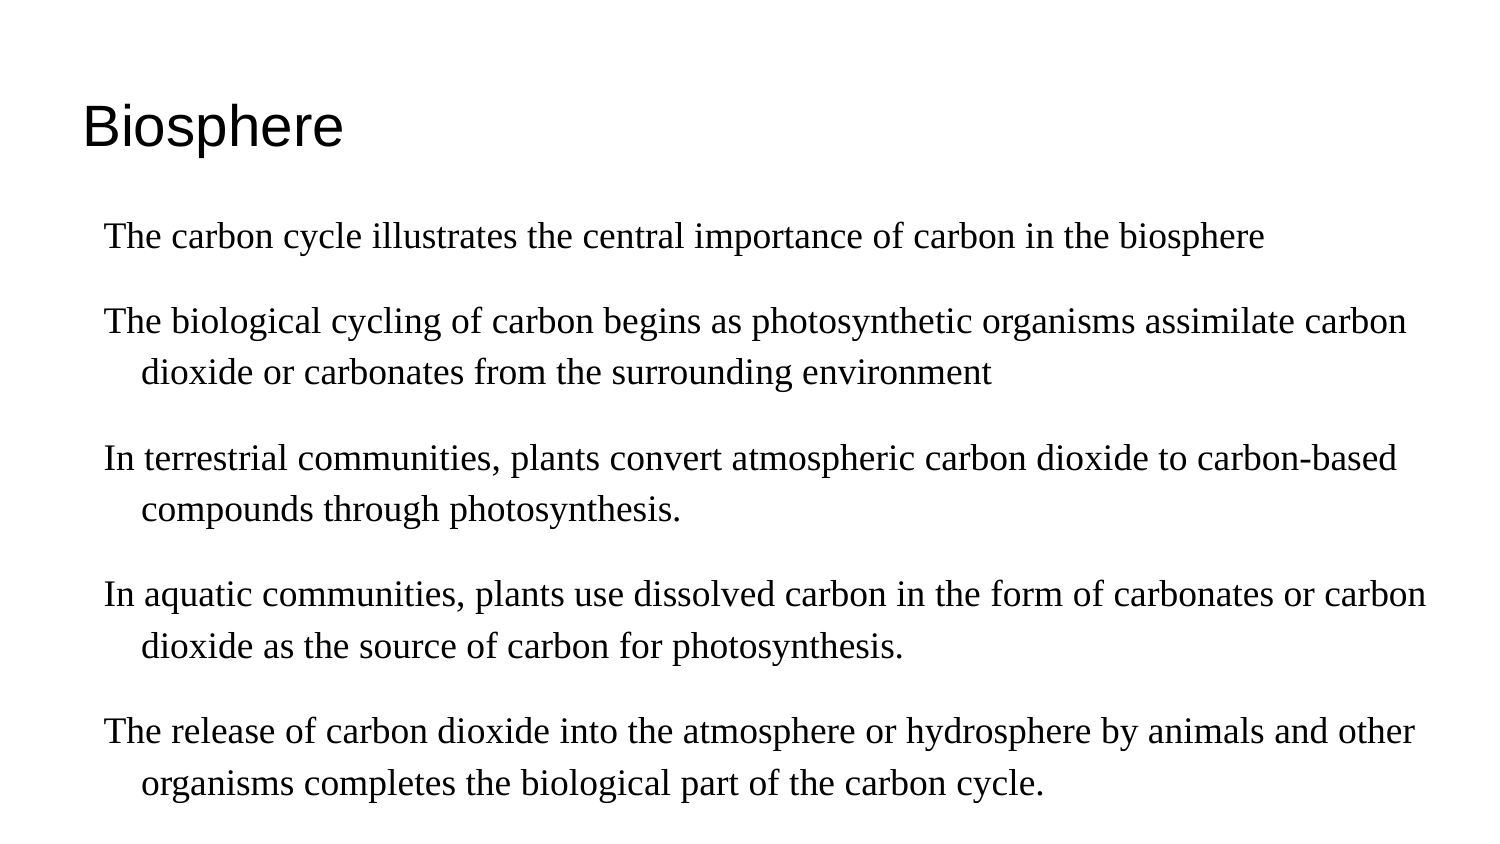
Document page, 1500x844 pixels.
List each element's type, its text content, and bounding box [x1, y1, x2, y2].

title Biosphere [51, 72, 1449, 167]
list The carbon cycle illustrates the central importance of carbon in the biosphere The biological cycling of carbon begins as photosynthetic organisms assimilate carbon dioxide or carbonates from the surrounding environment In terrestrial communities, plants convert atmospheric carbon dioxide to carbon-based compounds through photosynthesis. In aquatic communities, plants use dissolved carbon in the form of carbonates or carbon dioxide as the source of carbon for photosynthesis. The release of carbon dioxide into the atmosphere or hydrosphere by animals and other organisms completes the biological part of the carbon cycle. [51, 189, 1449, 750]
